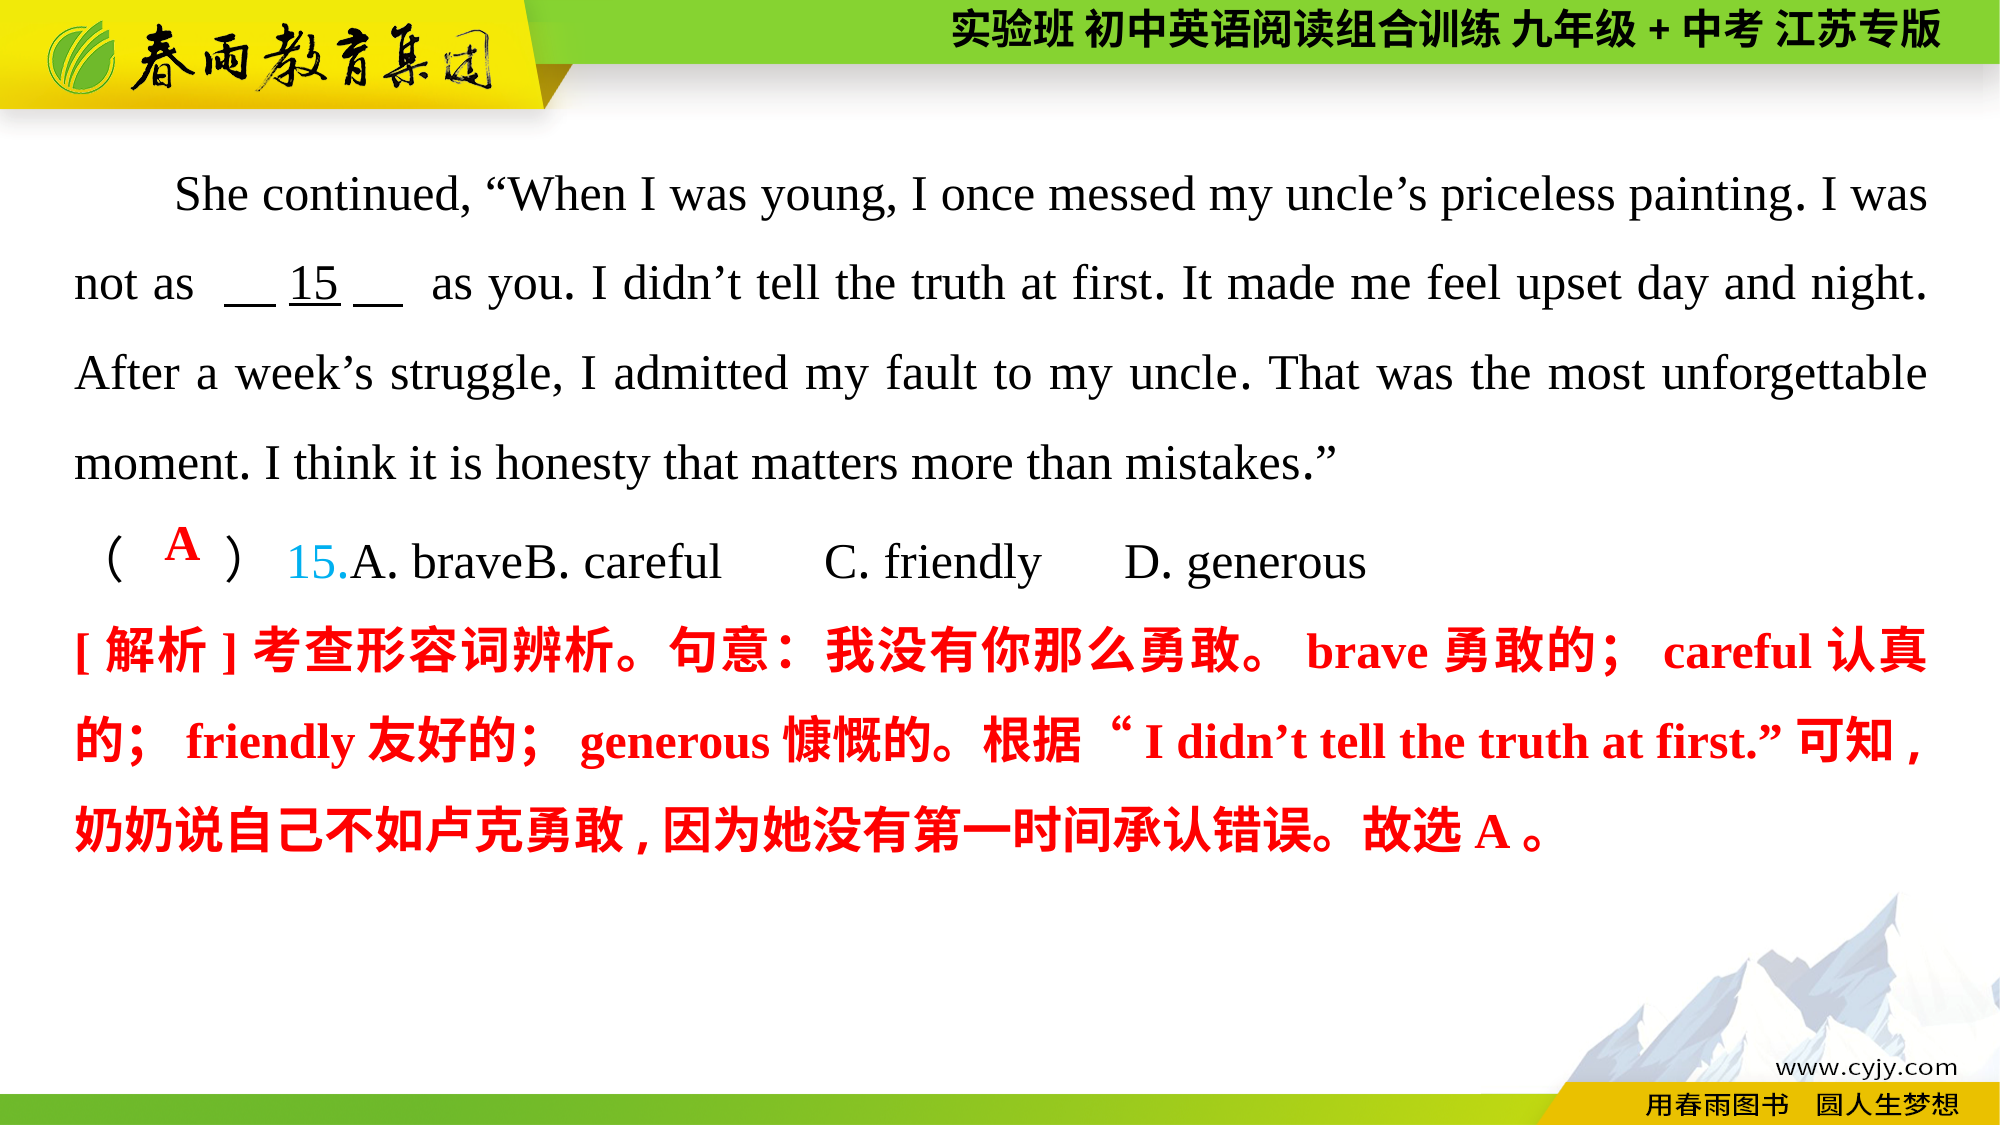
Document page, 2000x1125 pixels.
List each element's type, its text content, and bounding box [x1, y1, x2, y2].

text_box [解析]考查形容词辨析。句意：我没有你那么勇敢。brave勇敢的；careful认真的；friendly友好的；generous慷慨的。根据“I didn’t tell the truth at first.”可知,奶奶说自己不如卢克勇敢,因为她没有第一时间承认错误。故选A。 [59, 581, 1944, 867]
list She continued, “When I was young, I once messed my uncle’s priceless painting. I was not as 15 as you. I didn’t tell the truth at first. It made me feel upset day and night. After a week’s struggle, I admitted my fault to my uncle. That was the most unforgettable moment. I think it is honesty that matters more than mistakes.” [59, 122, 1944, 490]
text_box A [149, 503, 216, 578]
picture [0, 0, 2000, 1125]
text_box （ ）15.A. brave B. careful C. friendly D. generous [59, 491, 1944, 581]
